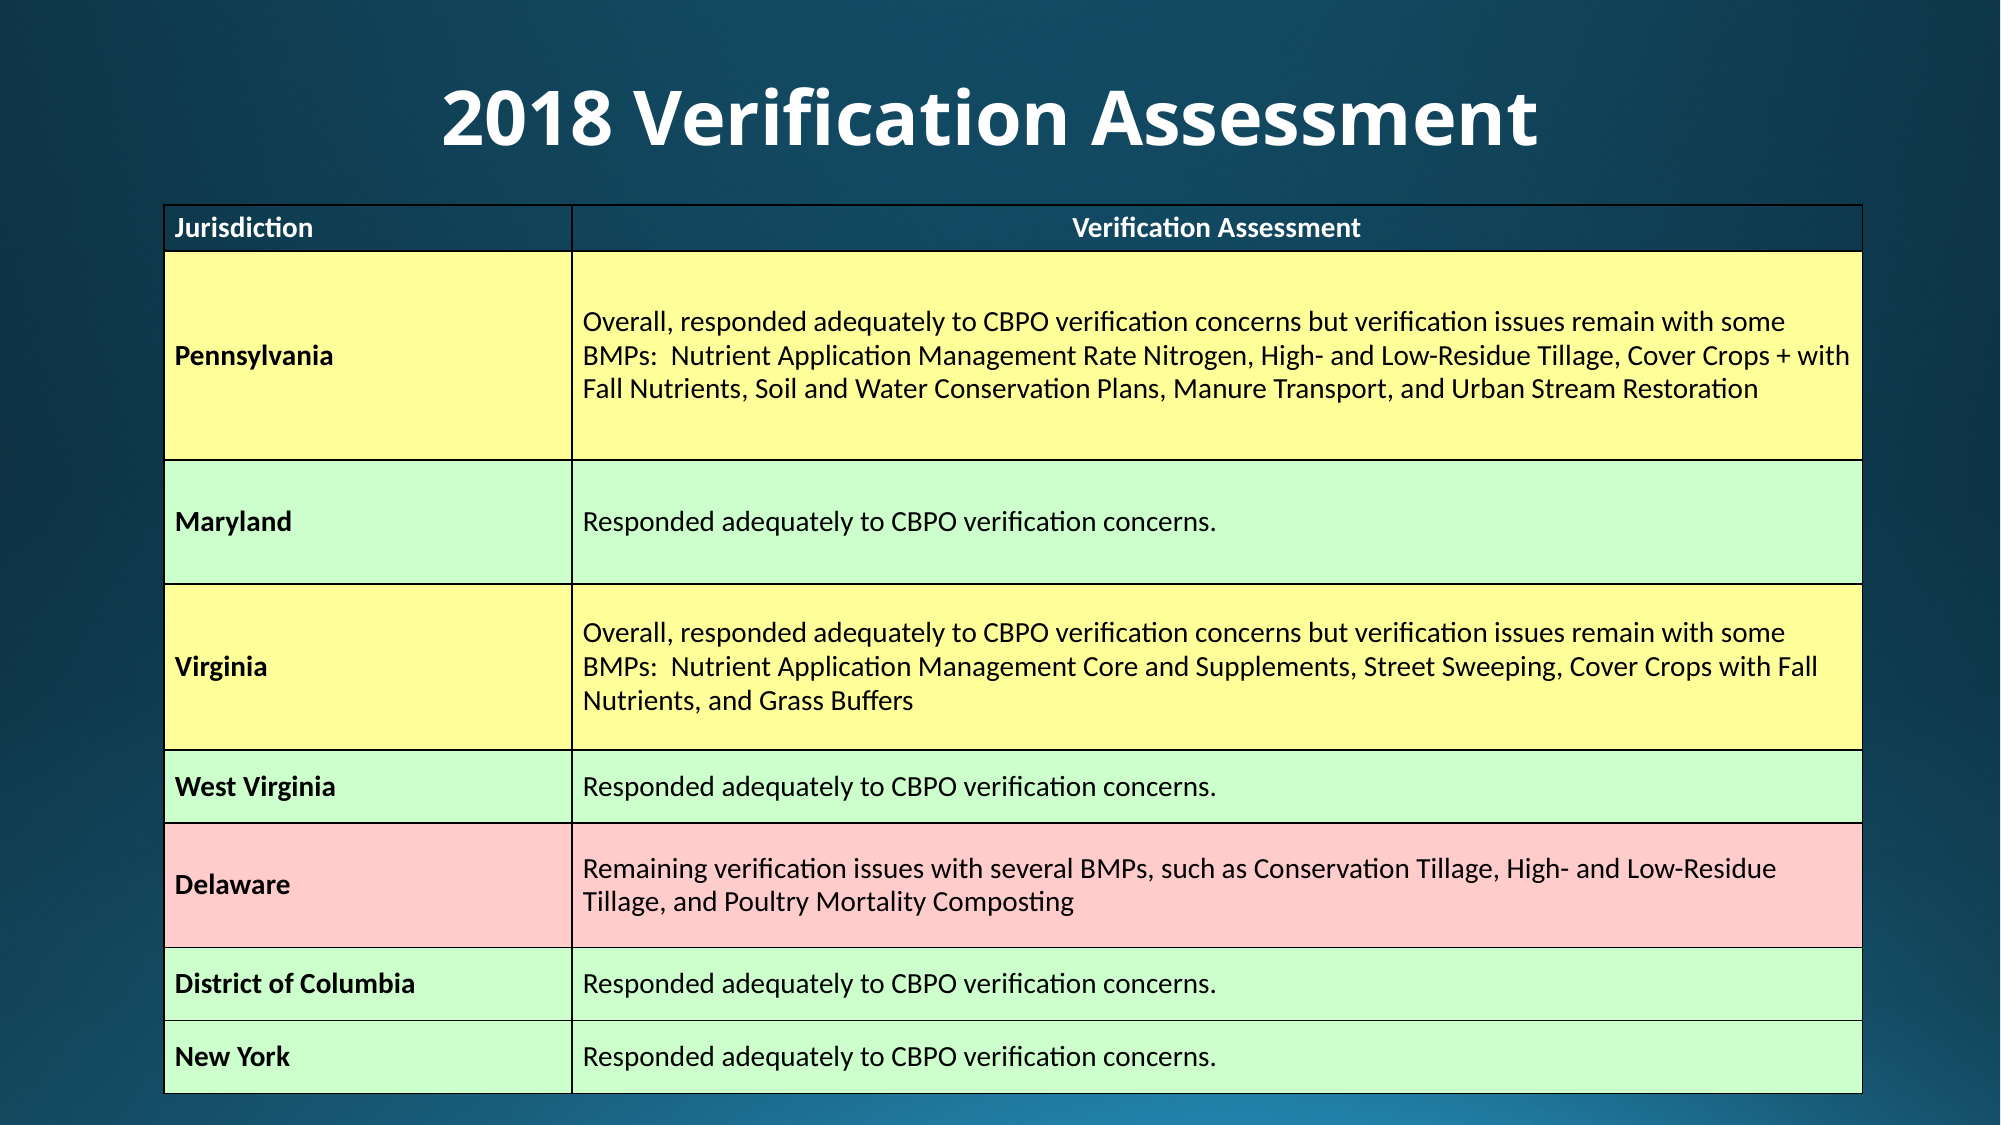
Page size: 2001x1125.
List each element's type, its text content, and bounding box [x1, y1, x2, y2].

table_cell West Virginia [165, 751, 571, 822]
table_cell Overall, responded adequately to CBPO verification concerns but verification issues remain with some BMPs: Nutrient Application Management Rate Nitrogen, High- and Low-Residue Tillage, Cover Crops + with Fall Nutrients, Soil and Water Conservation Plans, Manure Transport, and Urban Stream Restoration [573, 252, 1862, 459]
table_header Verification Assessment [573, 206, 1862, 250]
picture [0, 0, 2001, 1125]
table_cell New York [165, 1021, 571, 1093]
table_cell Responded adequately to CBPO verification concerns. [573, 751, 1862, 822]
table_cell Pennsylvania [165, 252, 571, 459]
table_cell Responded adequately to CBPO verification concerns. [573, 948, 1862, 1020]
table_header Jurisdiction [165, 206, 571, 250]
table_cell Maryland [165, 461, 571, 583]
table_cell Virginia [165, 585, 571, 749]
title 2018 Verification Assessment [406, 55, 1594, 181]
table_cell Delaware [165, 824, 571, 947]
table_cell District of Columbia [165, 948, 571, 1020]
table_cell Responded adequately to CBPO verification concerns. [573, 1021, 1862, 1093]
table_cell Overall, responded adequately to CBPO verification concerns but verification issues remain with some BMPs: Nutrient Application Management Core and Supplements, Street Sweeping, Cover Crops with Fall Nutrients, and Grass Buffers [573, 585, 1862, 749]
table_cell Remaining verification issues with several BMPs, such as Conservation Tillage, High- and Low-Residue Tillage, and Poultry Mortality Composting [573, 824, 1862, 947]
table_cell Responded adequately to CBPO verification concerns. [573, 461, 1862, 583]
